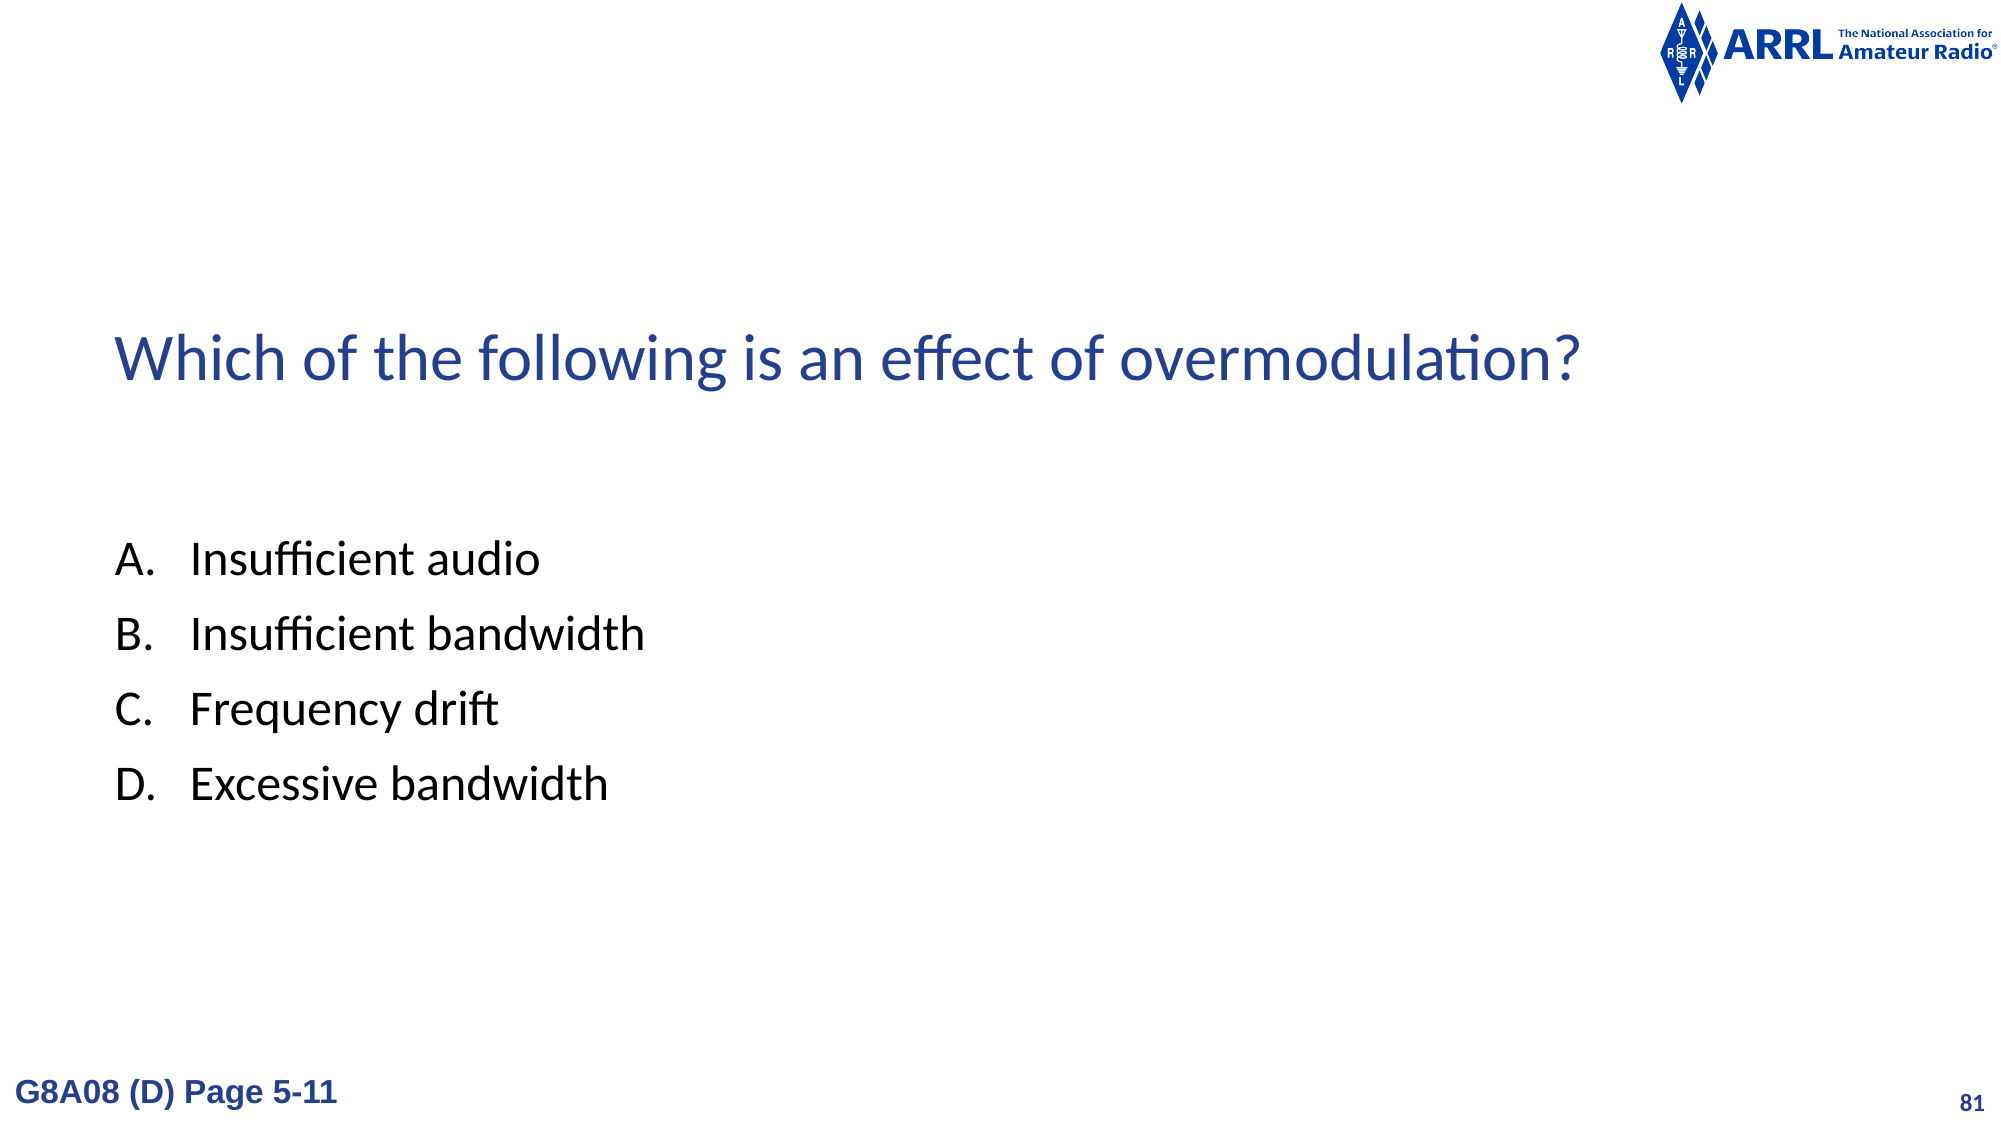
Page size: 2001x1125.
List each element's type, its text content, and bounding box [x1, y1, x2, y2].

title Which of the following is an effect of overmodulation? [99, 249, 1900, 468]
text_box G8A08 (D) Page 5-11 [0, 1062, 1313, 1118]
list Insufficient audio Insufficient bandwidth Frequency drift Excessive bandwidth [99, 525, 1900, 1005]
text_box 81 [1899, 1079, 2000, 1125]
picture [1658, 0, 1999, 106]
